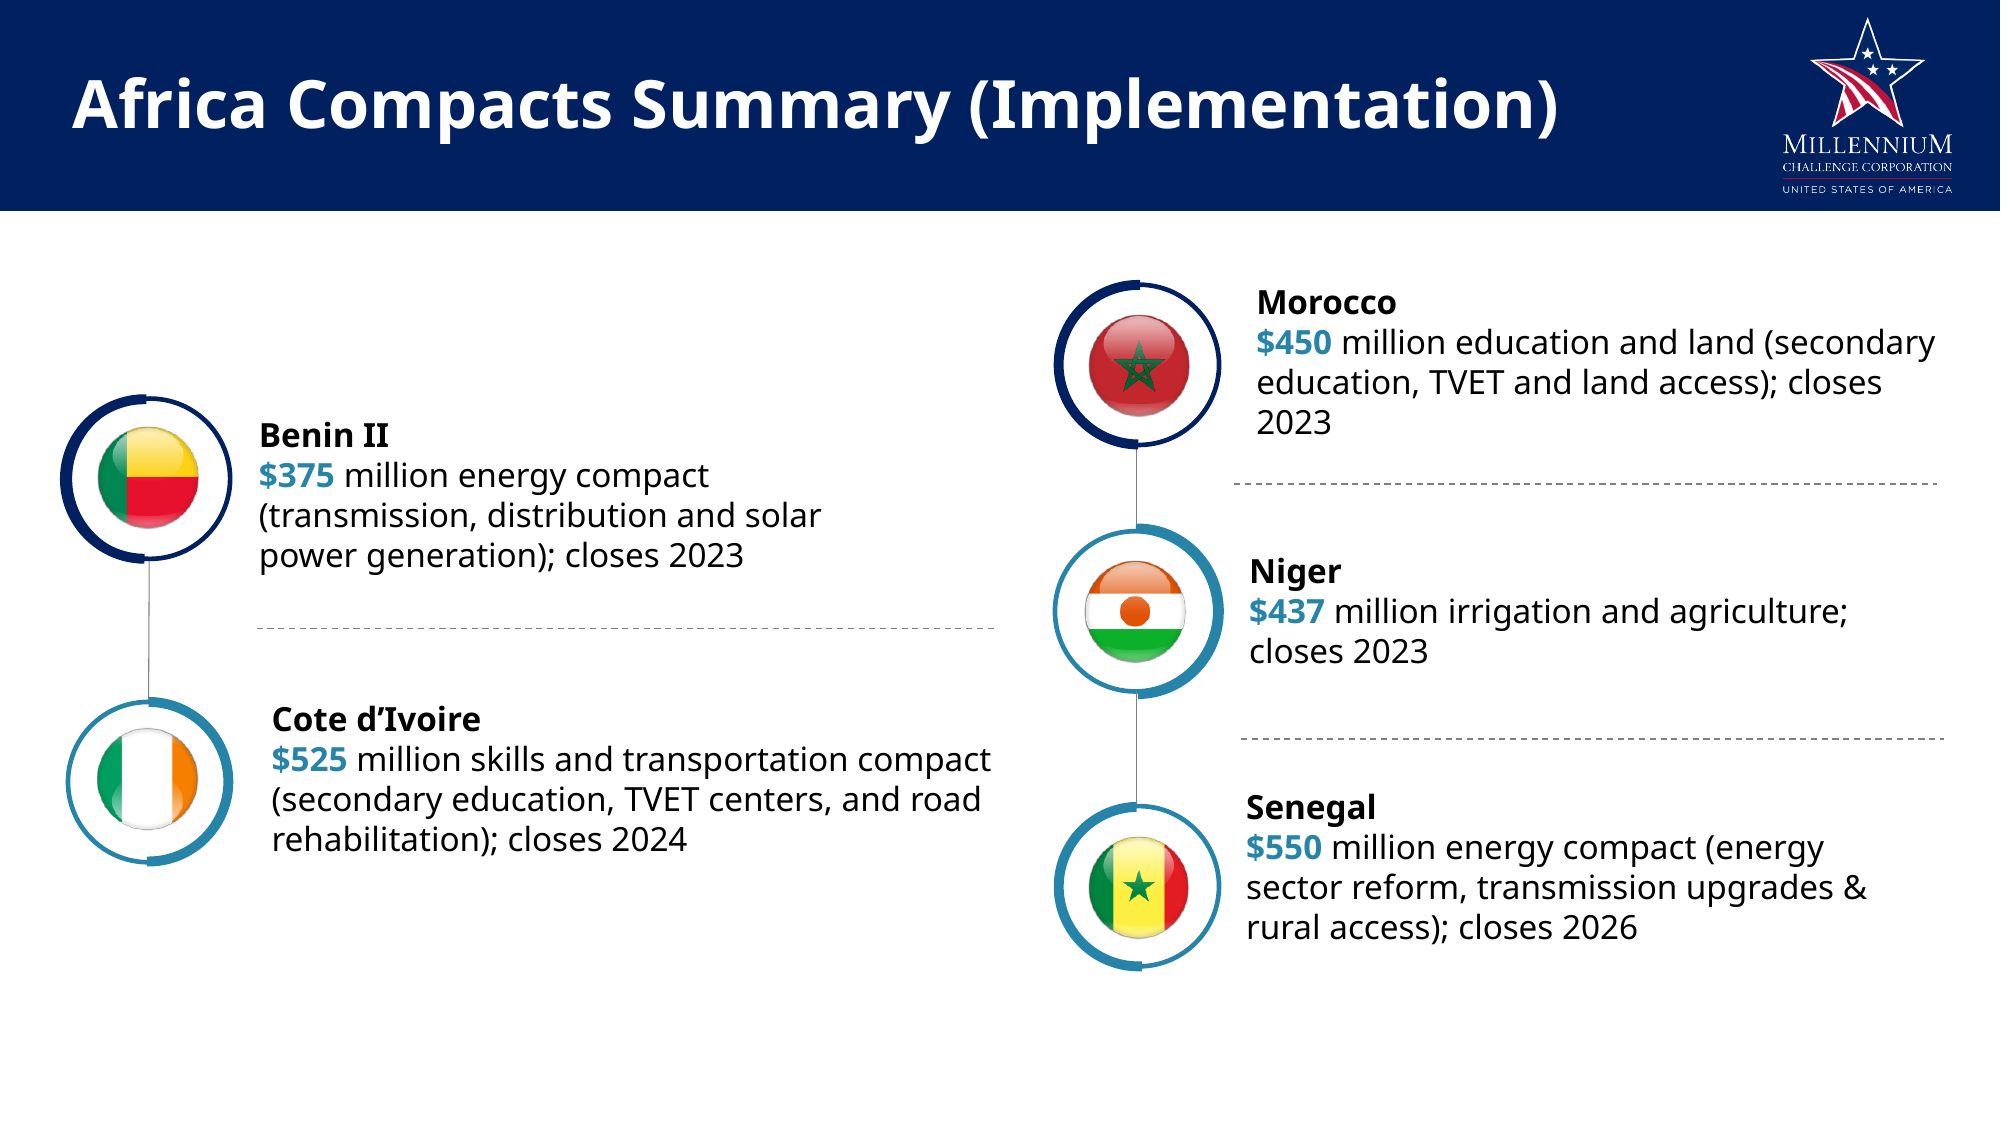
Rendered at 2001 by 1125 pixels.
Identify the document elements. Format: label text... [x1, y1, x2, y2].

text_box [64, 398, 945, 584]
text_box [1054, 528, 1219, 695]
text_box Niger $437 million irrigation and agriculture; closes 2023 [1234, 543, 1951, 678]
picture [1783, 17, 1952, 193]
text_box Senegal $550 million energy compact (energy sector reform, transmission upgrades & rural access); closes 2026 [1231, 778, 1901, 946]
picture [94, 726, 200, 832]
text_box Morocco $450 million education and land (secondary education, TVET and land access); closes 2023 [1241, 273, 1972, 449]
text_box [1058, 806, 1220, 967]
text_box Cote d’Ivoire $525 million skills and transportation compact (secondary education, TVET centers, and road rehabilitation); closes 2024 [256, 690, 1010, 866]
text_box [67, 701, 229, 863]
title Africa Compacts Summary (Implementation) [72, 18, 1928, 197]
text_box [1058, 284, 1220, 445]
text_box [146, 584, 150, 701]
picture [1085, 834, 1191, 940]
